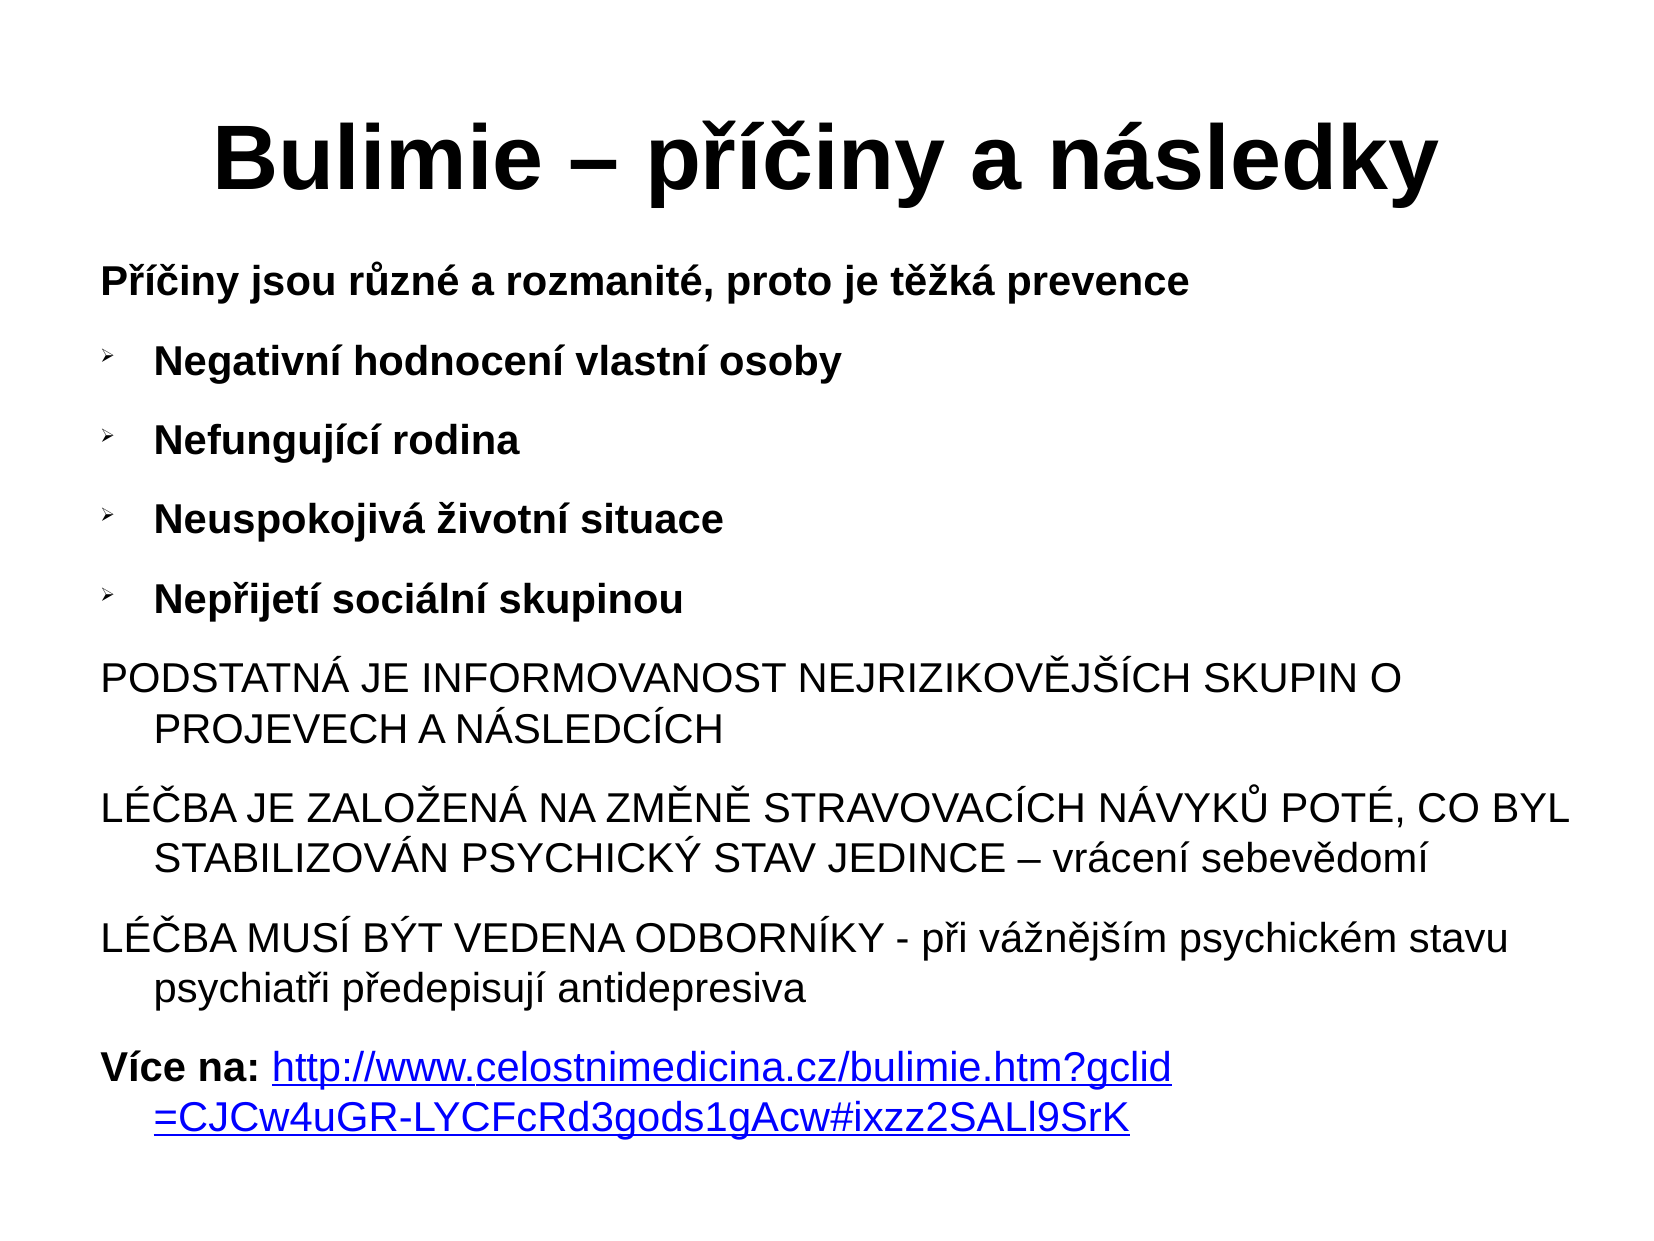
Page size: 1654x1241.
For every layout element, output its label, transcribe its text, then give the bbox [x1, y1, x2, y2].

list Příčiny jsou různé a rozmanité, proto je těžká prevence Negativní hodnocení vlastní osoby Nefungující rodina Neuspokojivá životní situace Nepřijetí sociální skupinou PODSTATNÁ JE INFORMOVANOST NEJRIZIKOVĚJŠÍCH SKUPIN O PROJEVECH A NÁSLEDCÍCH LÉČBA JE ZALOŽENÁ NA ZMĚNĚ STRAVOVACÍCH NÁVYKŮ POTÉ, CO BYL STABILIZOVÁN PSYCHICKÝ STAV JEDINCE – vrácení sebevědomí LÉČBA MUSÍ BÝT VEDENA ODBORNÍKY - při vážnějším psychickém stavu psychiatři předepisují antidepresiva Více na: http://www.celostnimedicina.cz/bulimie.htm?gclid=CJCw4uGR-LYCFcRd3gods1gAcw#ixzz2SALl9SrK [82, 253, 1571, 1199]
title Bulimie – příčiny a následky [82, 49, 1571, 253]
